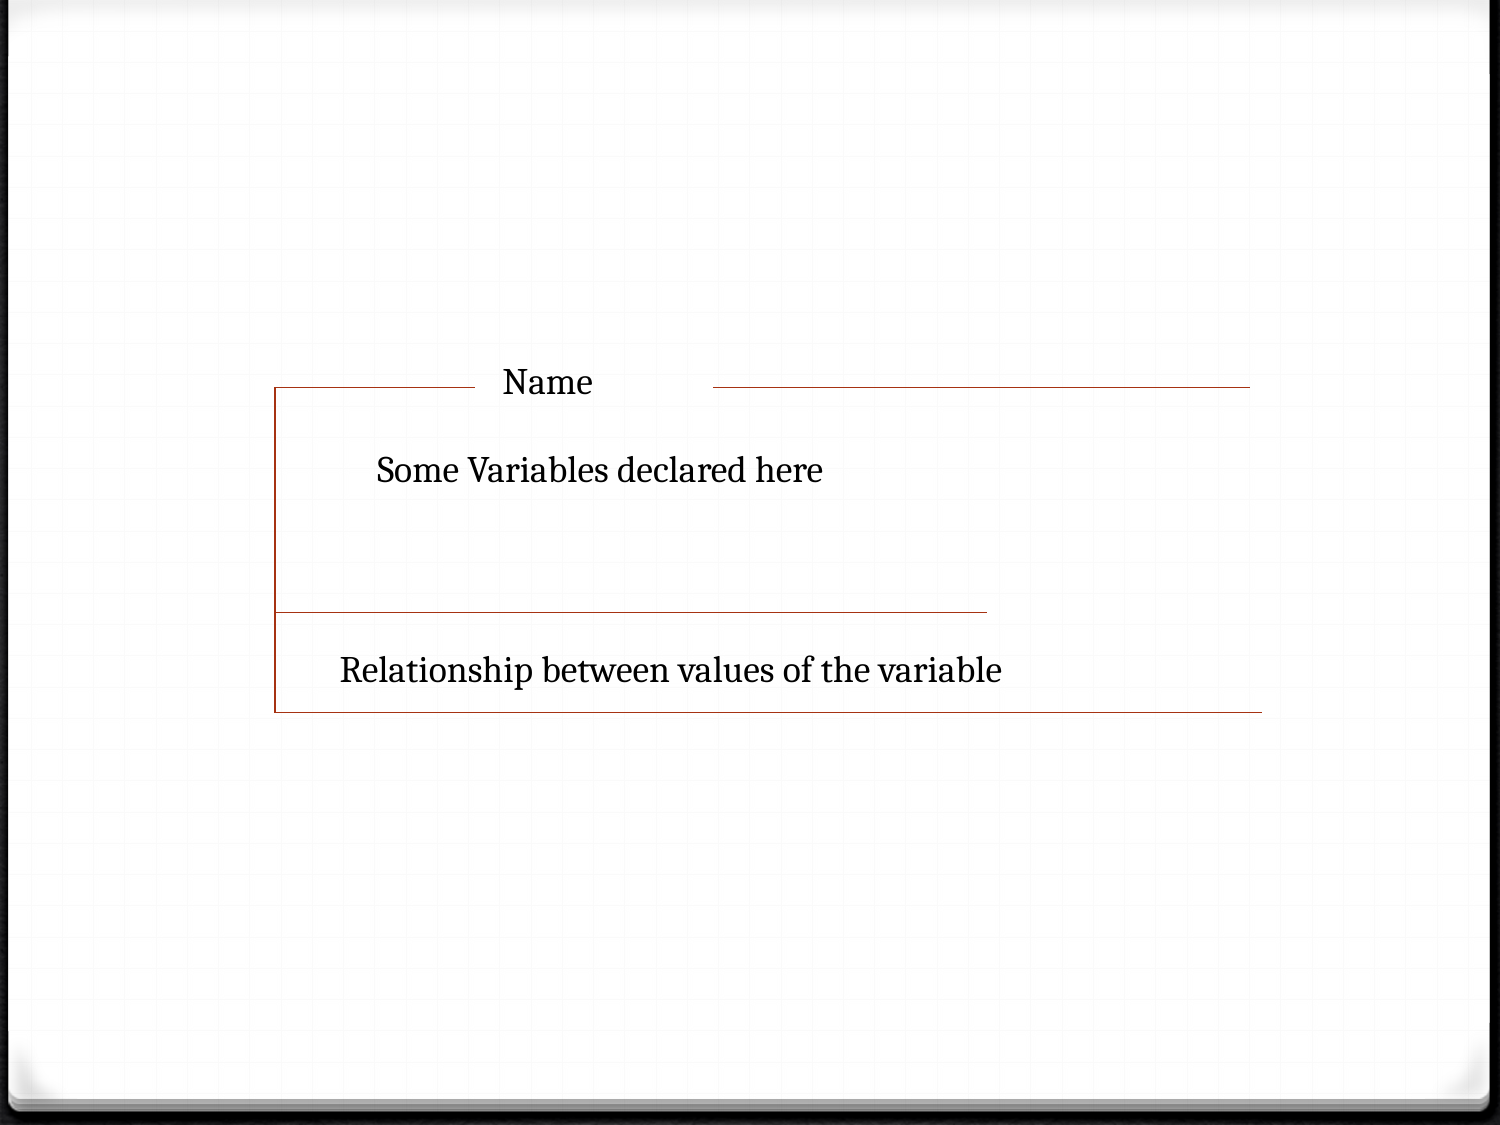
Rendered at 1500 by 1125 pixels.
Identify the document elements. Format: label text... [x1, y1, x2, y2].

text_box Name [487, 349, 725, 383]
picture [0, 0, 1500, 1125]
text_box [274, 387, 1263, 713]
